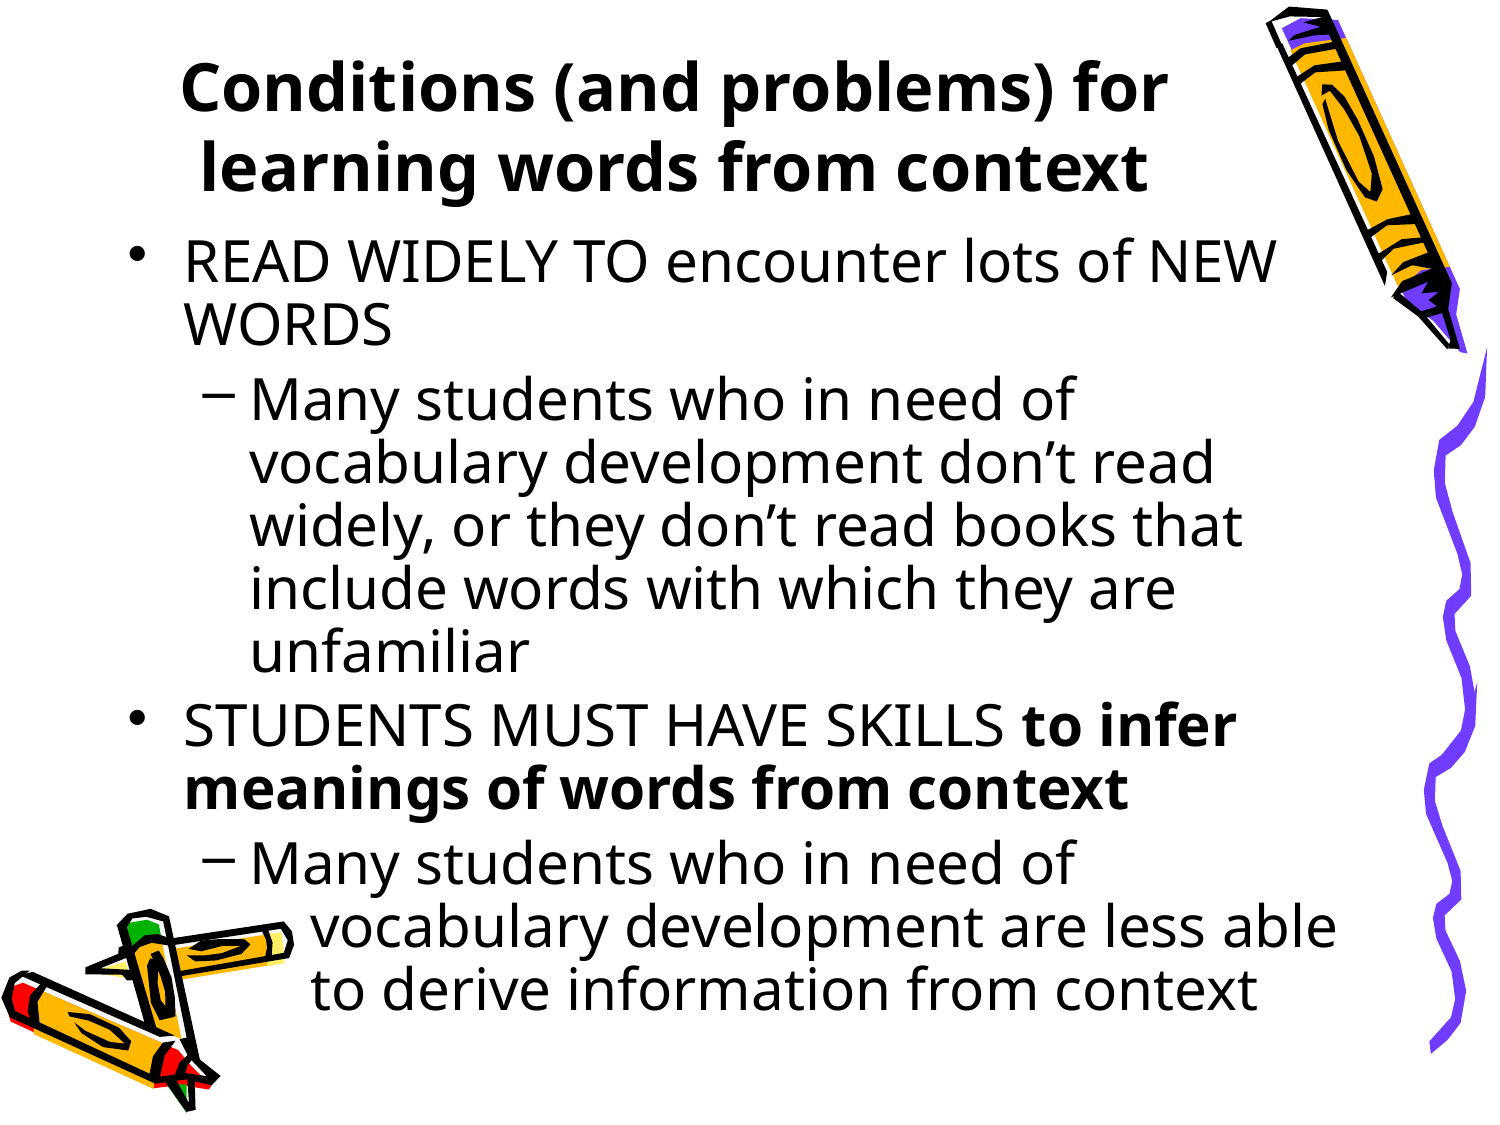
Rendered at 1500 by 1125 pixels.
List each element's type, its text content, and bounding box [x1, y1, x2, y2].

title Conditions (and problems) for learning words from context [99, 0, 1251, 213]
list READ WIDELY TO encounter lots of NEW WORDS Many students who in need of vocabulary development don’t read widely, or they don’t read books that include words with which they are unfamiliar STUDENTS MUST HAVE SKILLS to infer meanings of words from context Many students who in need of vocabulary development are less able to derive information from context [112, 224, 1376, 901]
